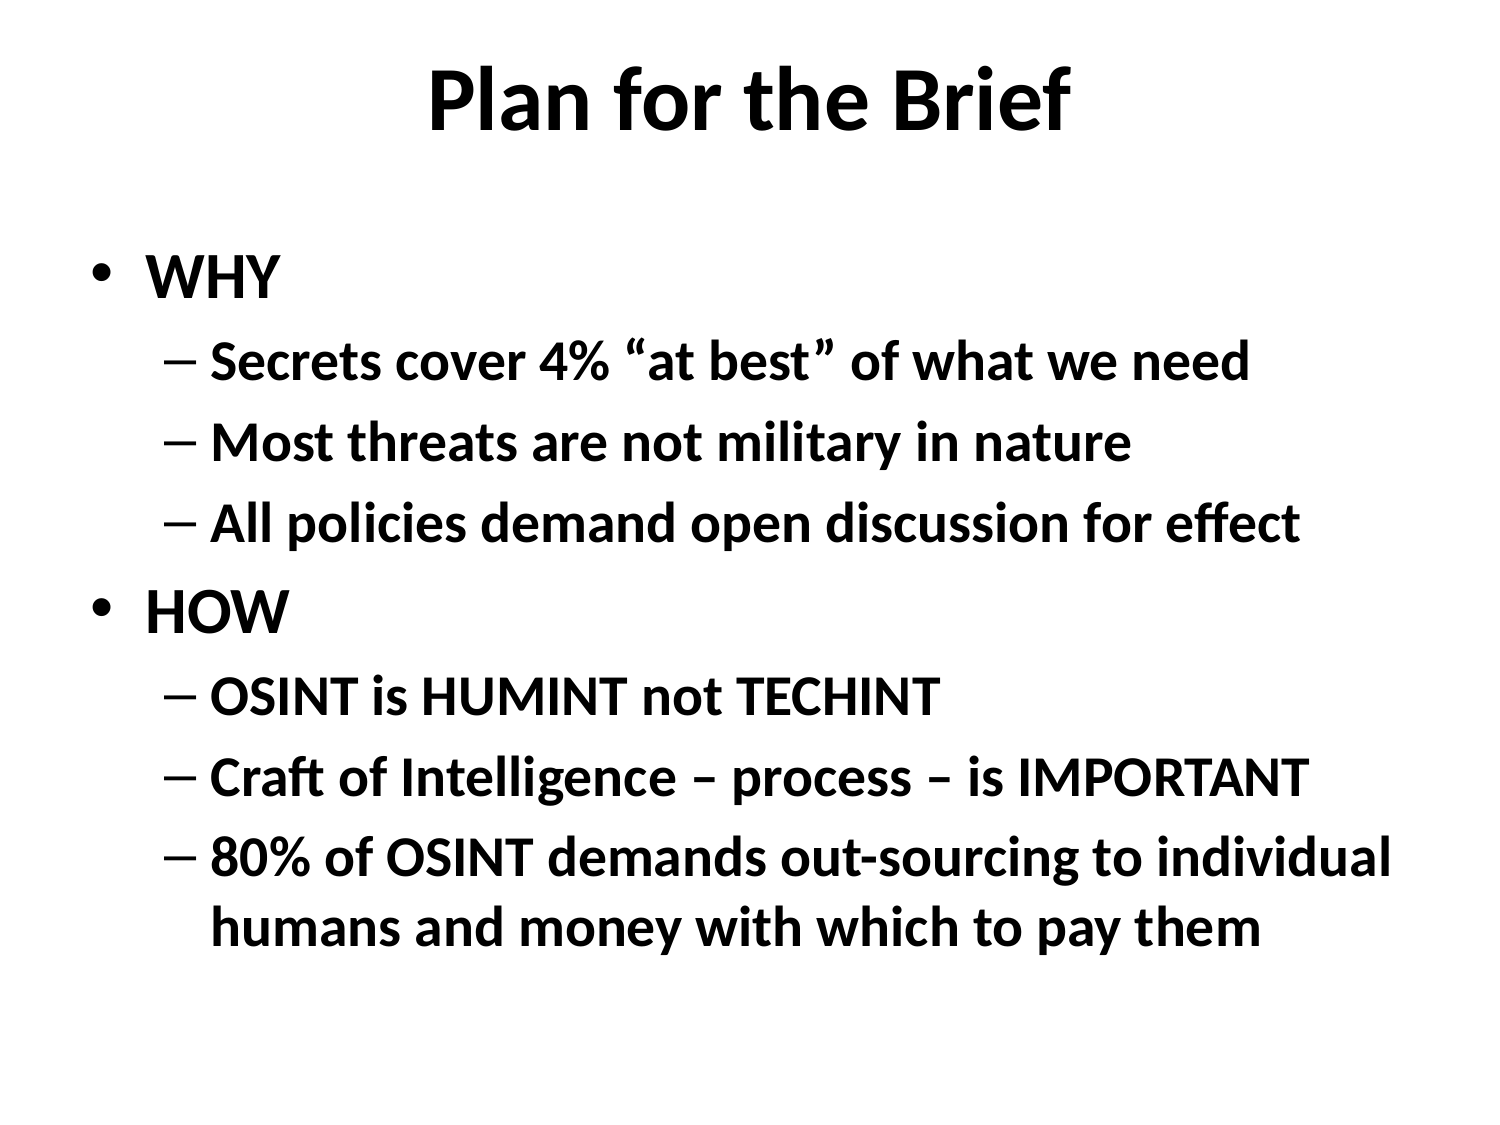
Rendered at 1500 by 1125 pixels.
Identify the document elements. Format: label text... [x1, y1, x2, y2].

list WHY Secrets cover 4% “at best” of what we need Most threats are not military in nature All policies demand open discussion for effect HOW OSINT is HUMINT not TECHINT Craft of Intelligence – process – is IMPORTANT 80% of OSINT demands out-sourcing to individual humans and money with which to pay them [75, 224, 1425, 968]
title Plan for the Brief [75, 0, 1425, 188]
